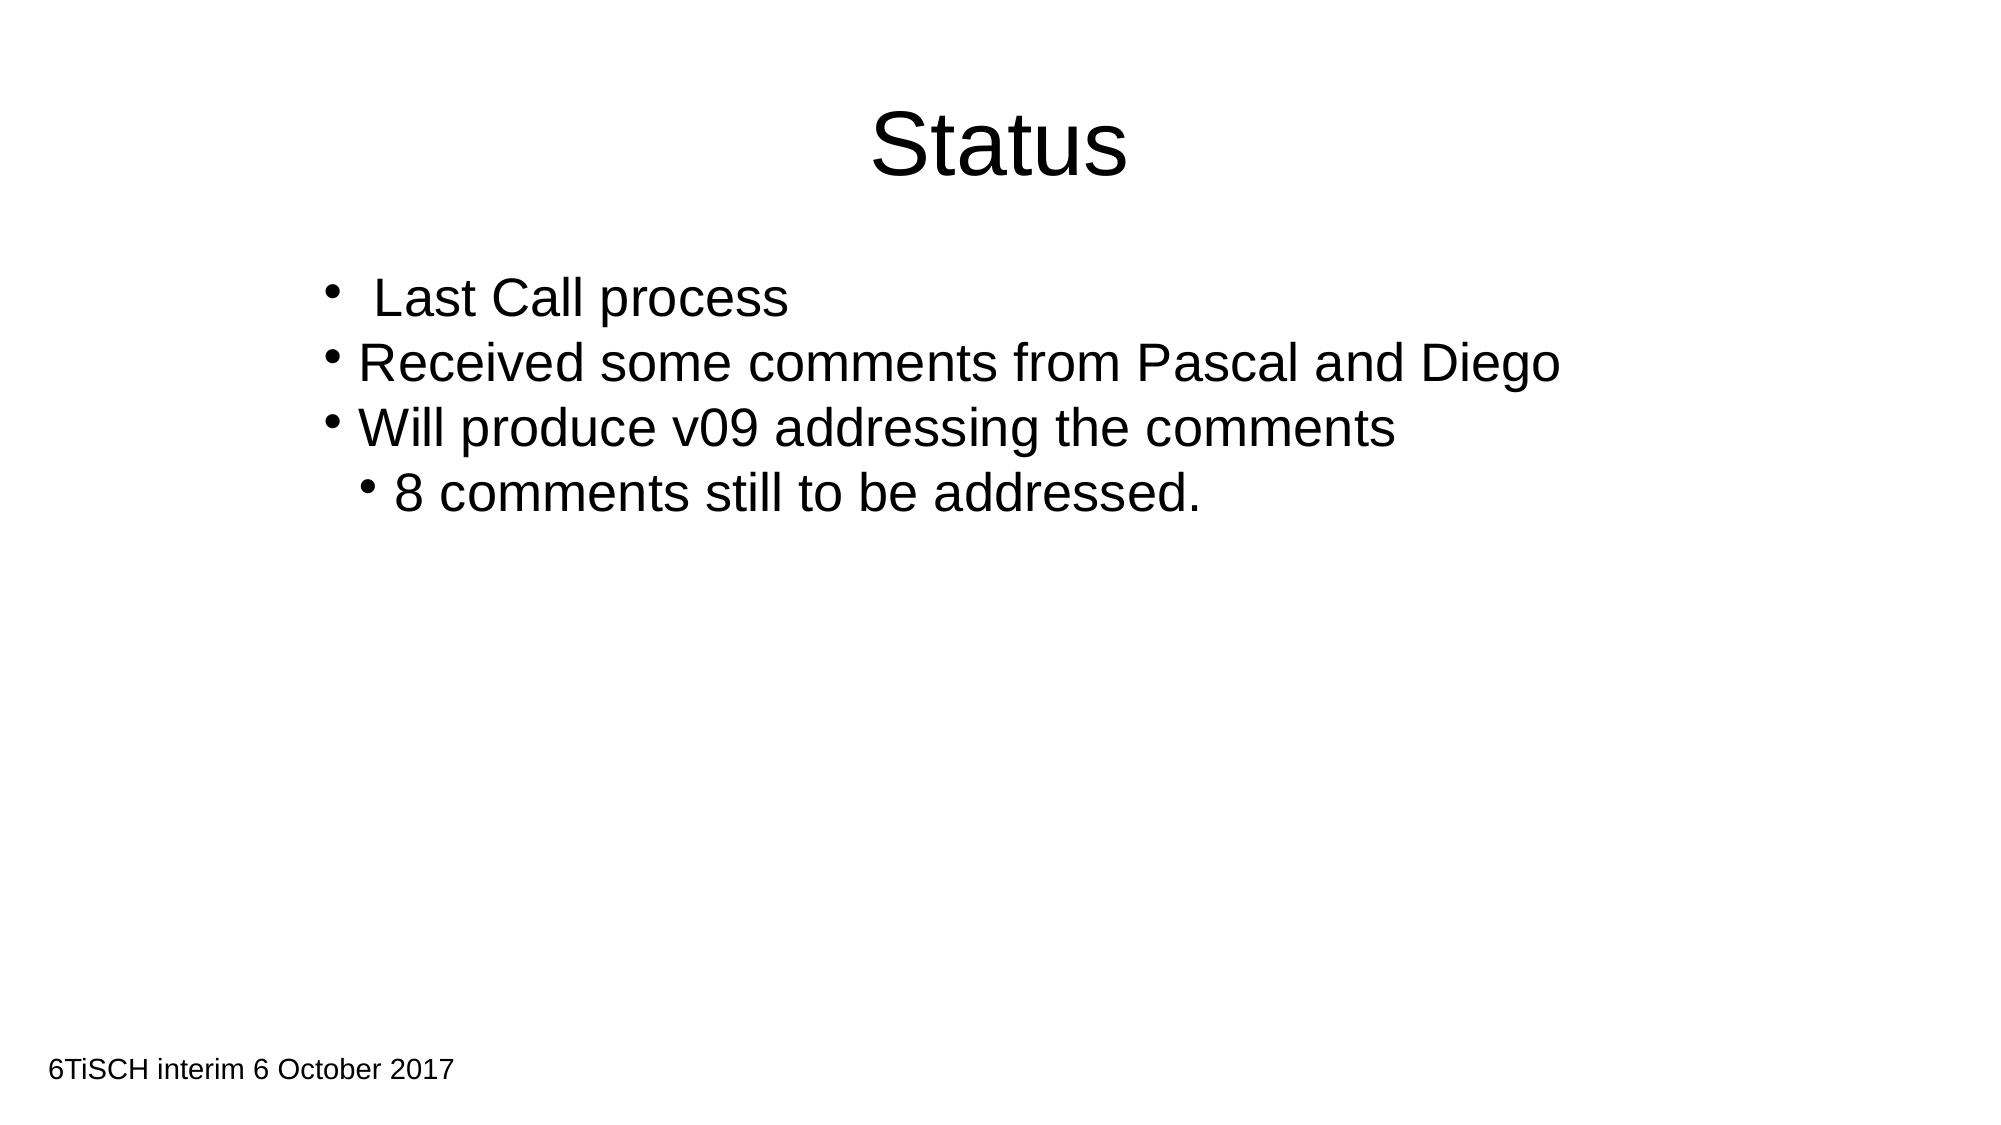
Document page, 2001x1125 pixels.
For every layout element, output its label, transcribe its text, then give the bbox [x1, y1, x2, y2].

text_box Status [324, 45, 1675, 233]
text_box Last Call process Received some comments from Pascal and Diego Will produce v09 addressing the comments 8 comments still to be addressed. [308, 254, 1705, 1080]
